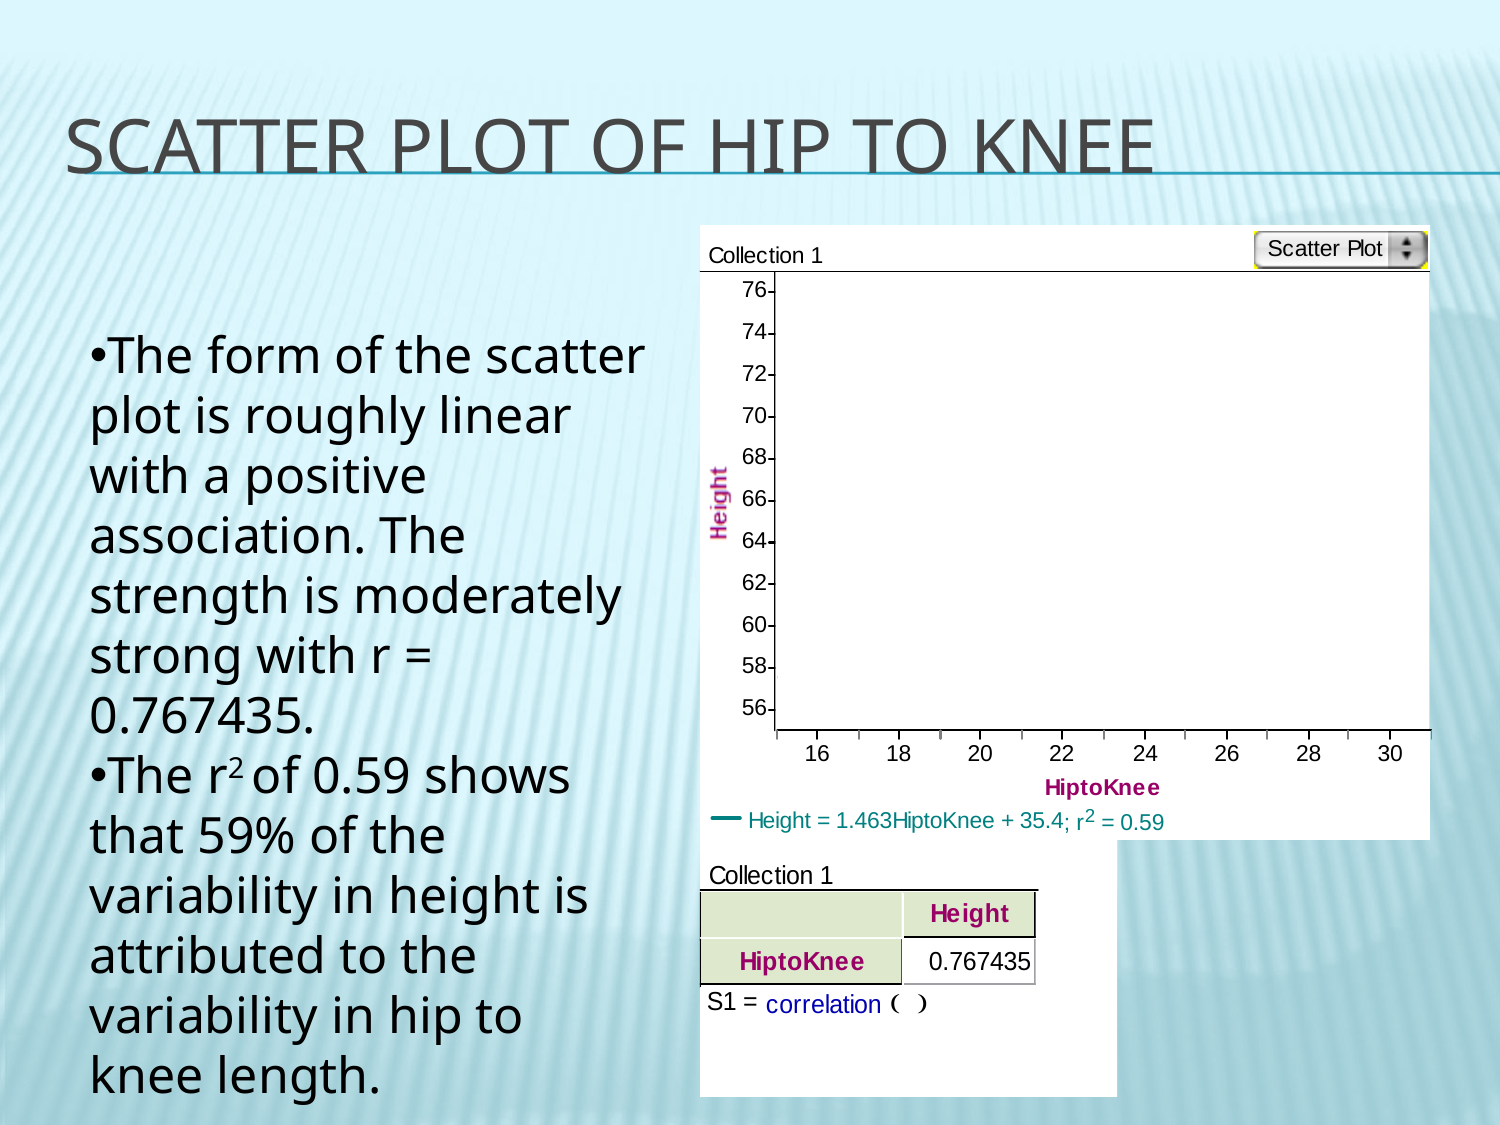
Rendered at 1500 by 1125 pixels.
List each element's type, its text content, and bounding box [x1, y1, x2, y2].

text_box The form of the scatter plot is roughly linear with a positive association. The strength is moderately strong with r = 0.767435. The r2 of 0.59 shows that 59% of the variability in height is attributed to the variability in hip to knee length. [74, 316, 663, 1112]
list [699, 224, 1433, 842]
picture [699, 837, 1120, 1099]
title Scatter plot of hip to knee [50, 75, 1475, 213]
